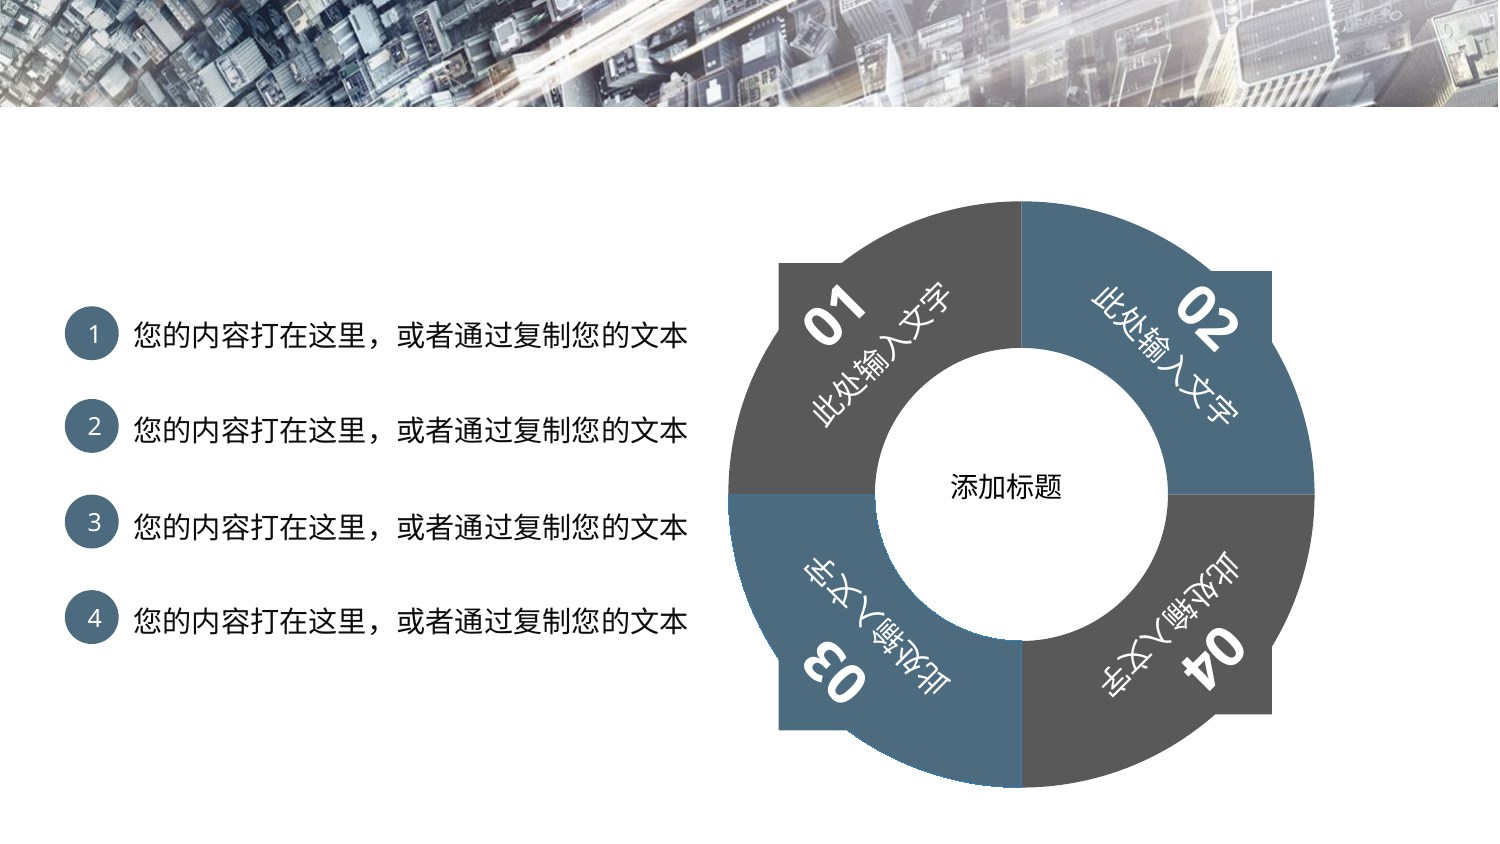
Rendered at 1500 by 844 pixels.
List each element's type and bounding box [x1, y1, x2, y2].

text_box [562, 189, 1480, 800]
text_box [64, 398, 562, 456]
text_box [64, 590, 562, 647]
text_box [64, 494, 562, 553]
text_box [64, 306, 562, 361]
picture [0, 0, 1498, 107]
